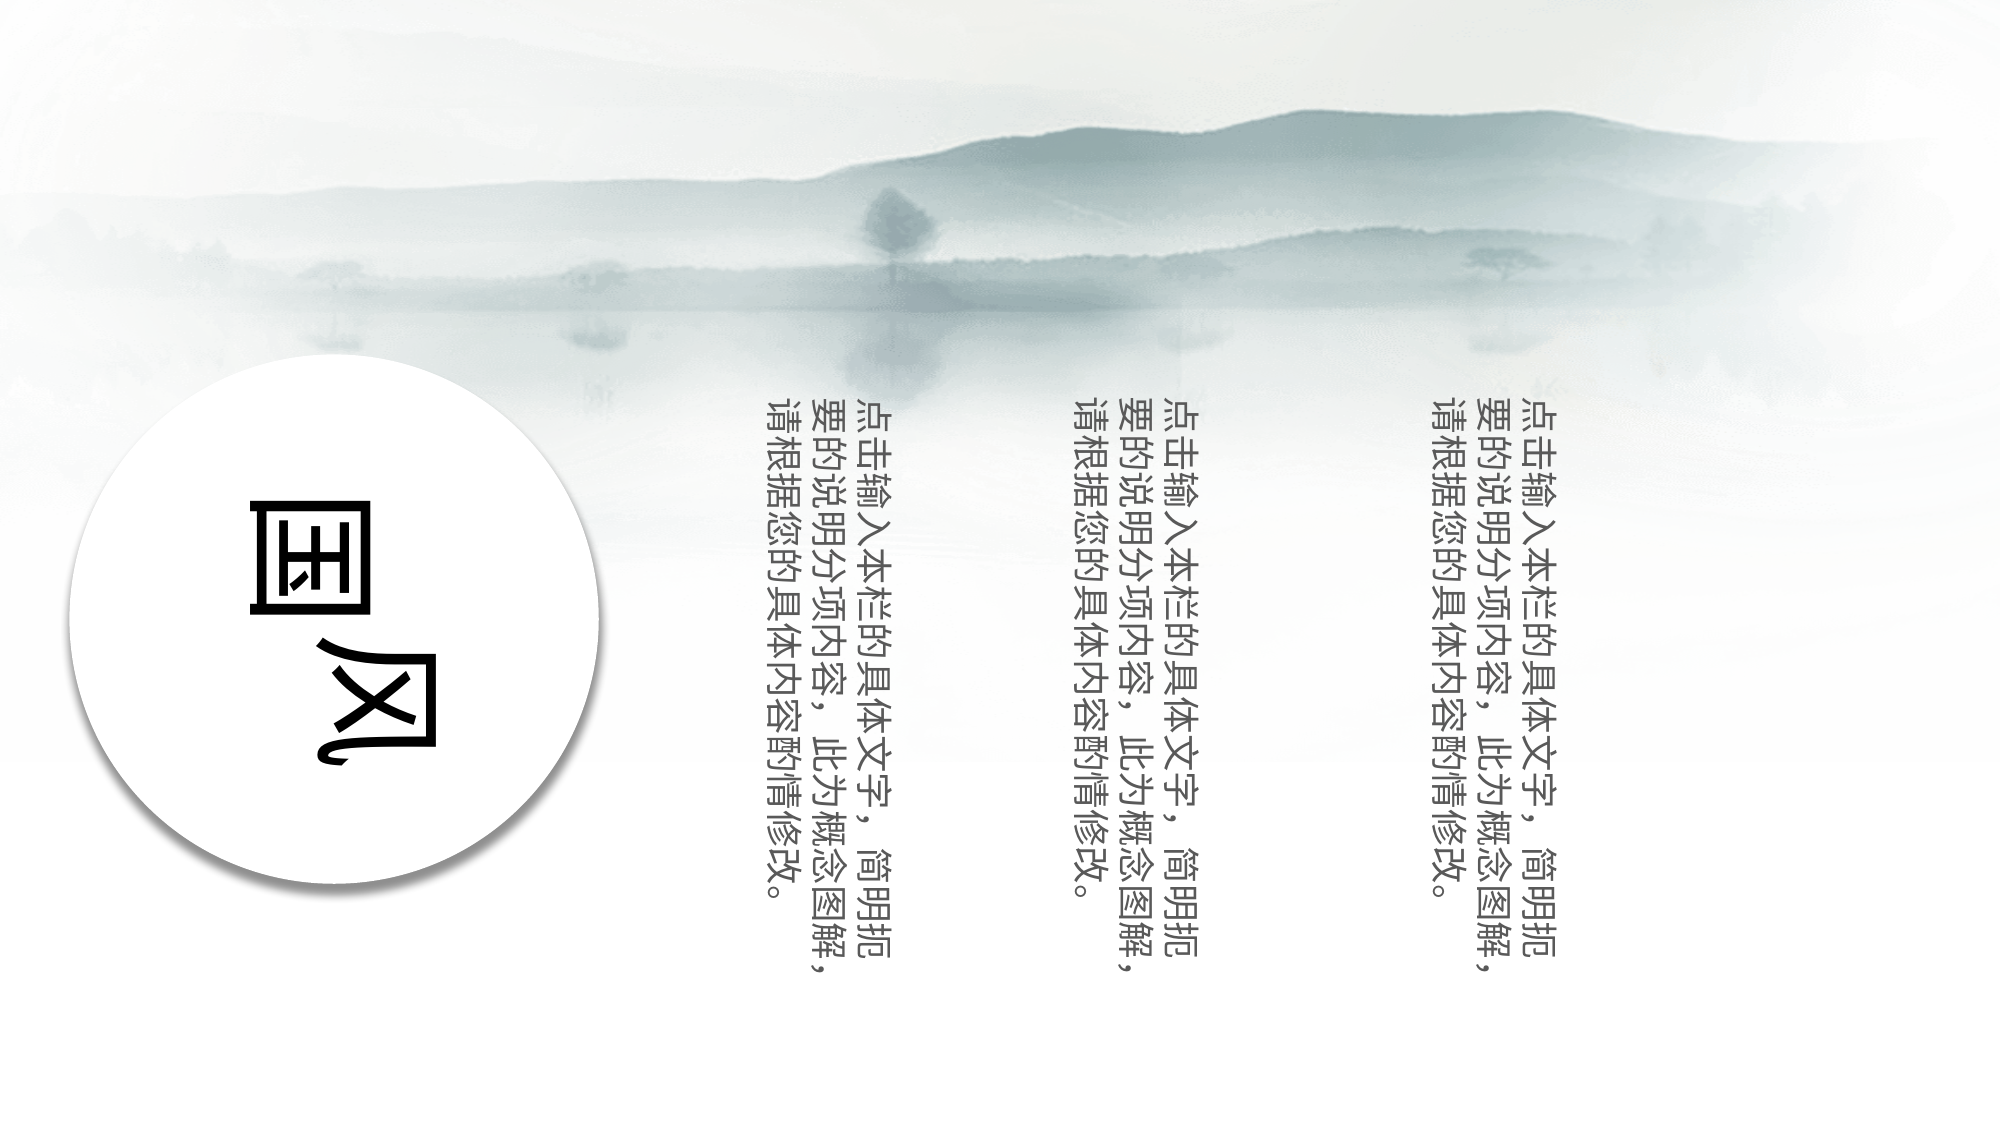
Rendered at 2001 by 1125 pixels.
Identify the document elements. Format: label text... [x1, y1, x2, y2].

text_box 点击输入本栏的具体文字，简明扼要的说明分项内容，此为概念图解，请根据您的具体内容酌情修改。 [1358, 762, 1571, 1000]
text_box 点击输入本栏的具体文字，简明扼要的说明分项内容，此为概念图解，请根据您的具体内容酌情修改。 [693, 762, 906, 1001]
text_box 点击输入本栏的具体文字，简明扼要的说明分项内容，此为概念图解，请根据您的具体内容酌情修改。 [1000, 762, 1213, 1000]
text_box [110, 762, 559, 885]
picture [0, 0, 2000, 762]
